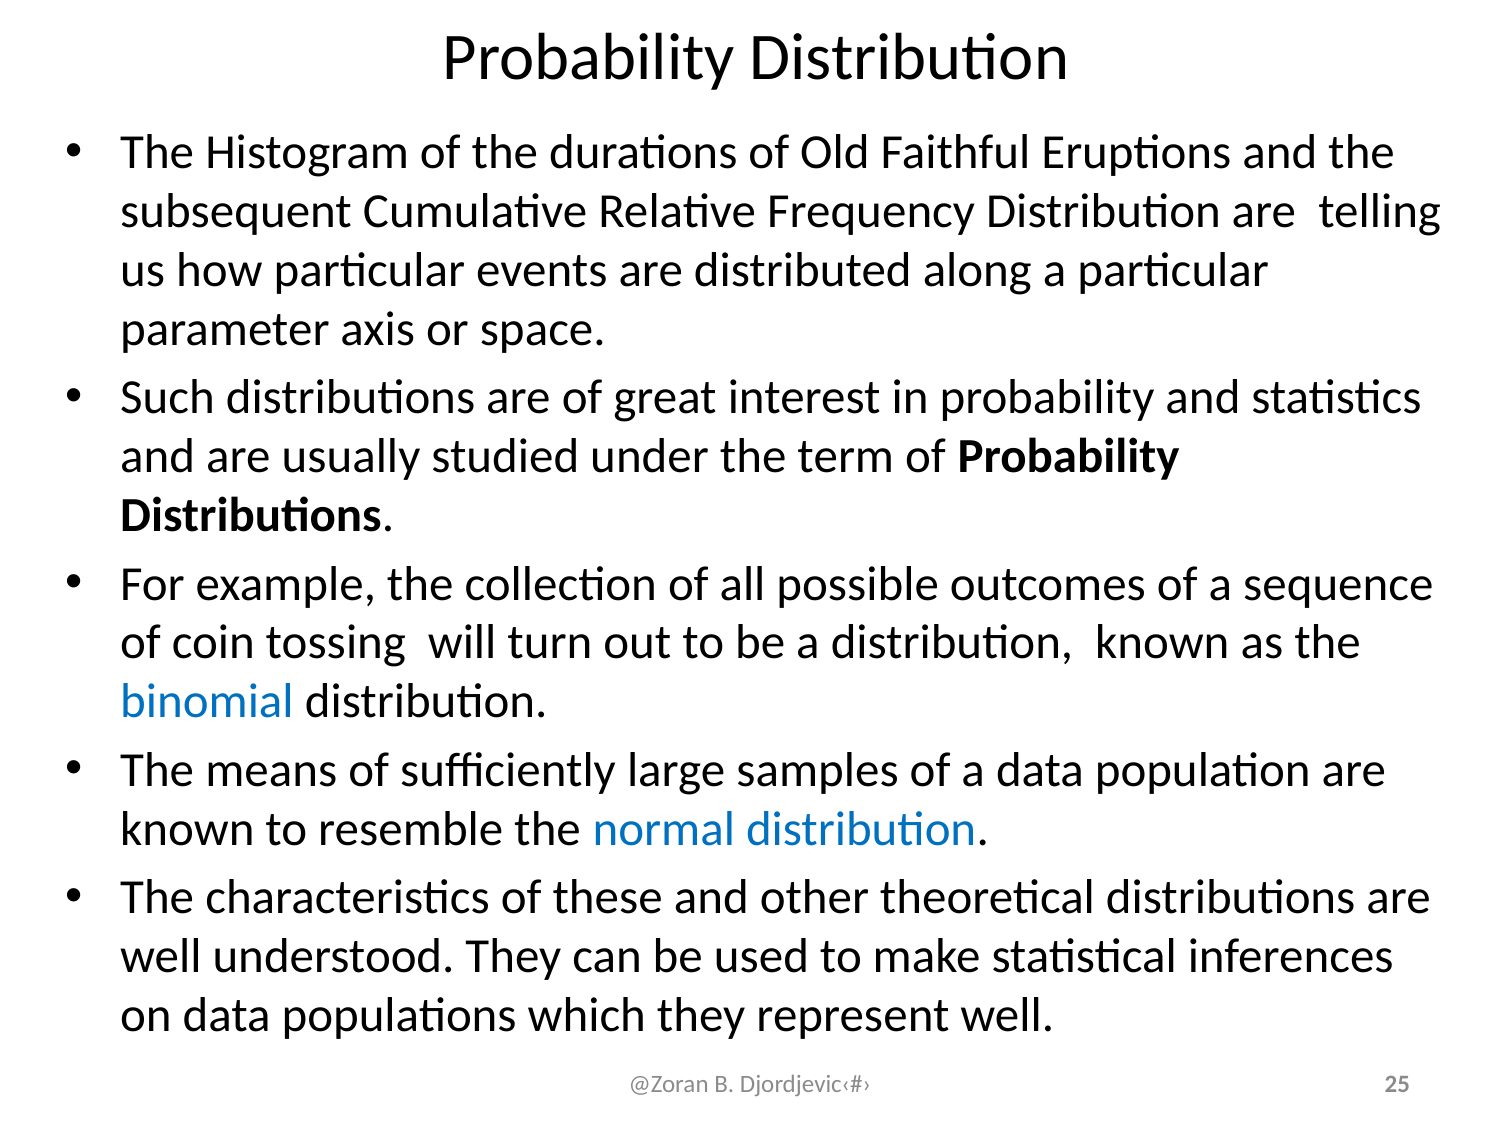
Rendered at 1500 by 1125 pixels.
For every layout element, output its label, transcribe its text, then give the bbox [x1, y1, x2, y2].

slide_number 25 [1074, 1062, 1425, 1103]
list The Histogram of the durations of Old Faithful Eruptions and the subsequent Cumulative Relative Frequency Distribution are telling us how particular events are distributed along a particular parameter axis or space. Such distributions are of great interest in probability and statistics and are usually studied under the term of Probability Distributions. For example, the collection of all possible outcomes of a sequence of coin tossing will turn out to be a distribution, known as the binomial distribution. The means of sufficiently large samples of a data population are known to resemble the normal distribution. The characteristics of these and other theoretical distributions are well understood. They can be used to make statistical inferences on data populations which they represent well. [50, 112, 1463, 1050]
footer @Zoran B. Djordjevic‹#› [512, 1062, 988, 1103]
title Probability Distribution [50, 2, 1463, 103]
